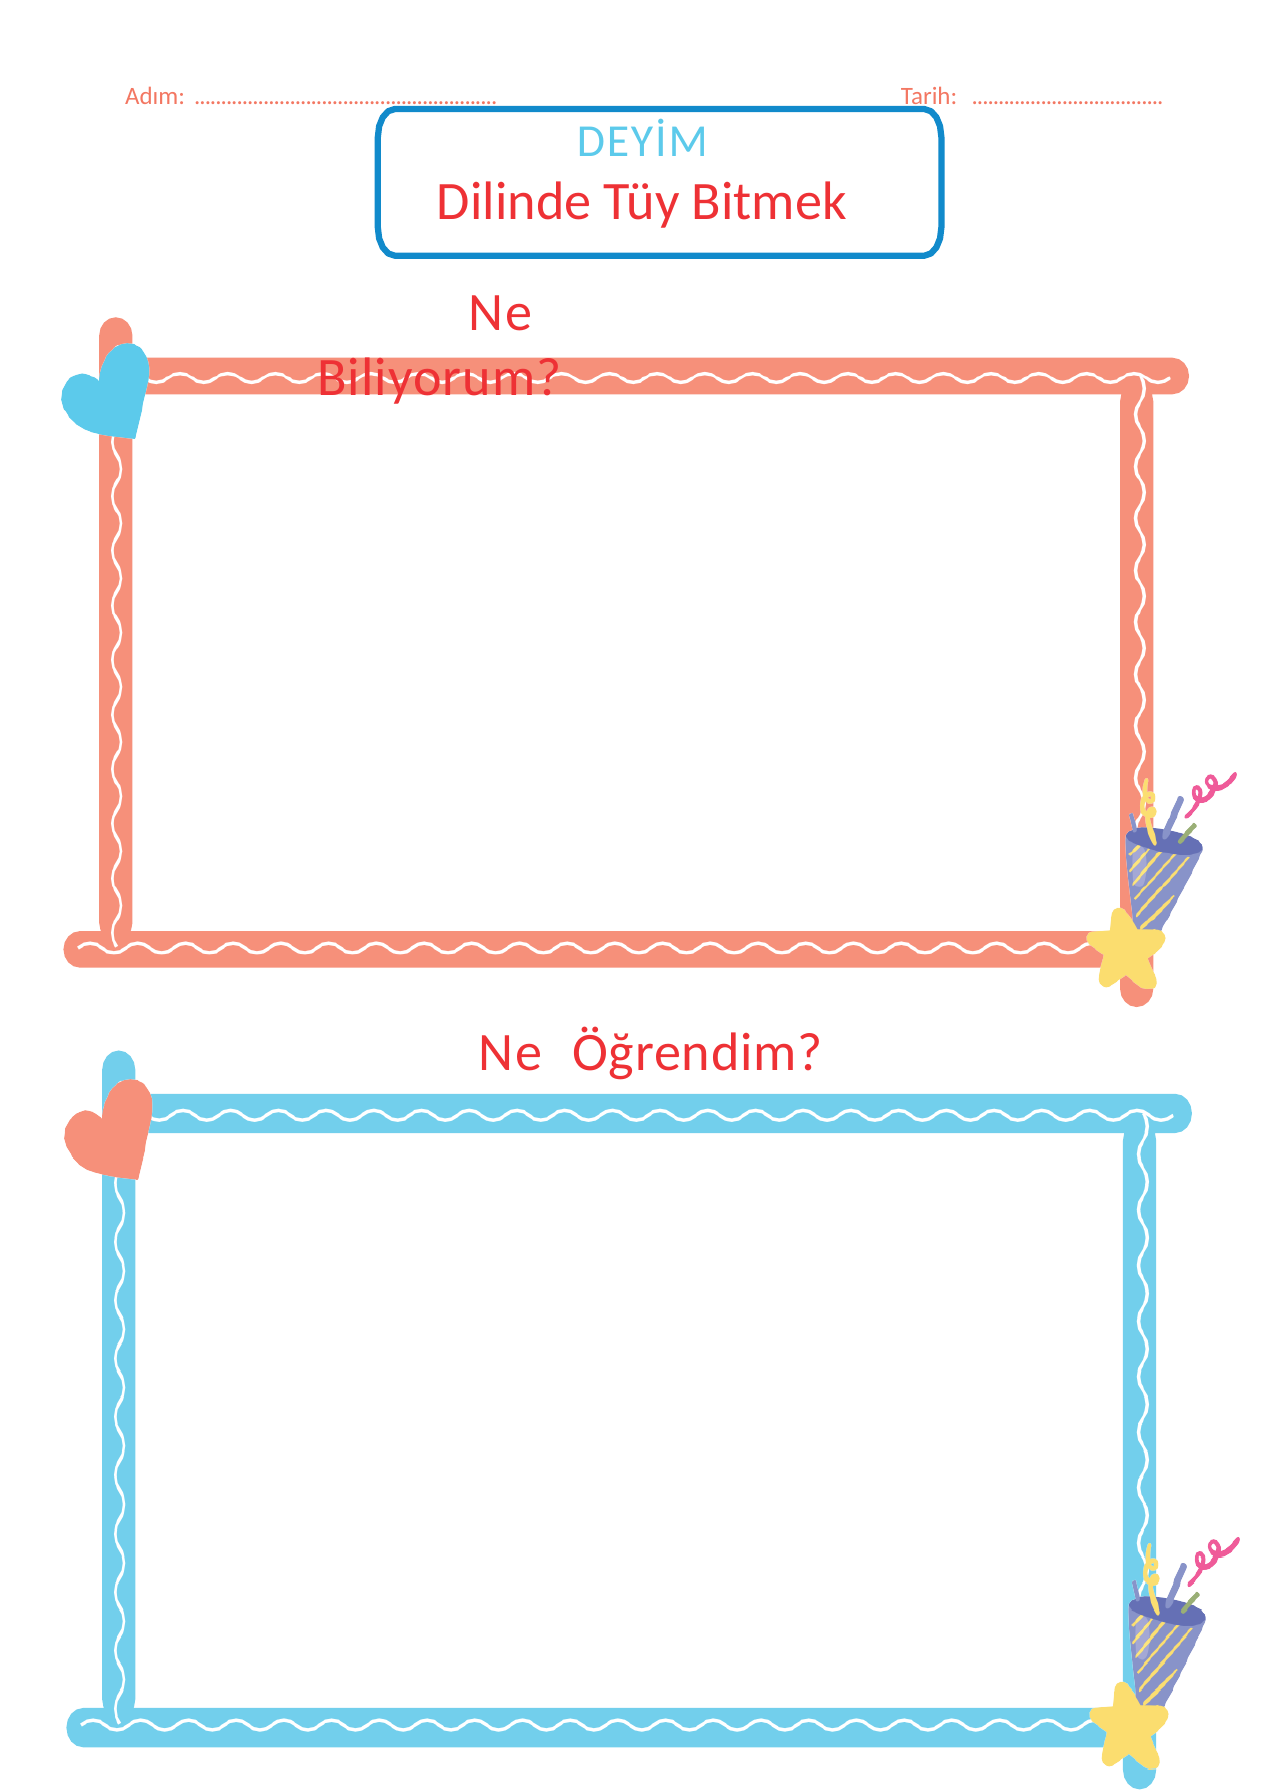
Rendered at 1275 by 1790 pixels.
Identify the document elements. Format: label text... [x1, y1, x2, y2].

text_box [377, 109, 942, 256]
text_box DEYİM Dilinde Tüy Bitmek [277, 108, 998, 231]
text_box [64, 1050, 1240, 1790]
text_box Adım: ......................................................... [122, 77, 505, 110]
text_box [61, 316, 1237, 1008]
text_box Ne Öğrendim? [476, 1016, 828, 1048]
text_box Can ıntıNe Biliyorum? [267, 273, 987, 315]
text_box Tarih: .................................... [898, 77, 1171, 110]
